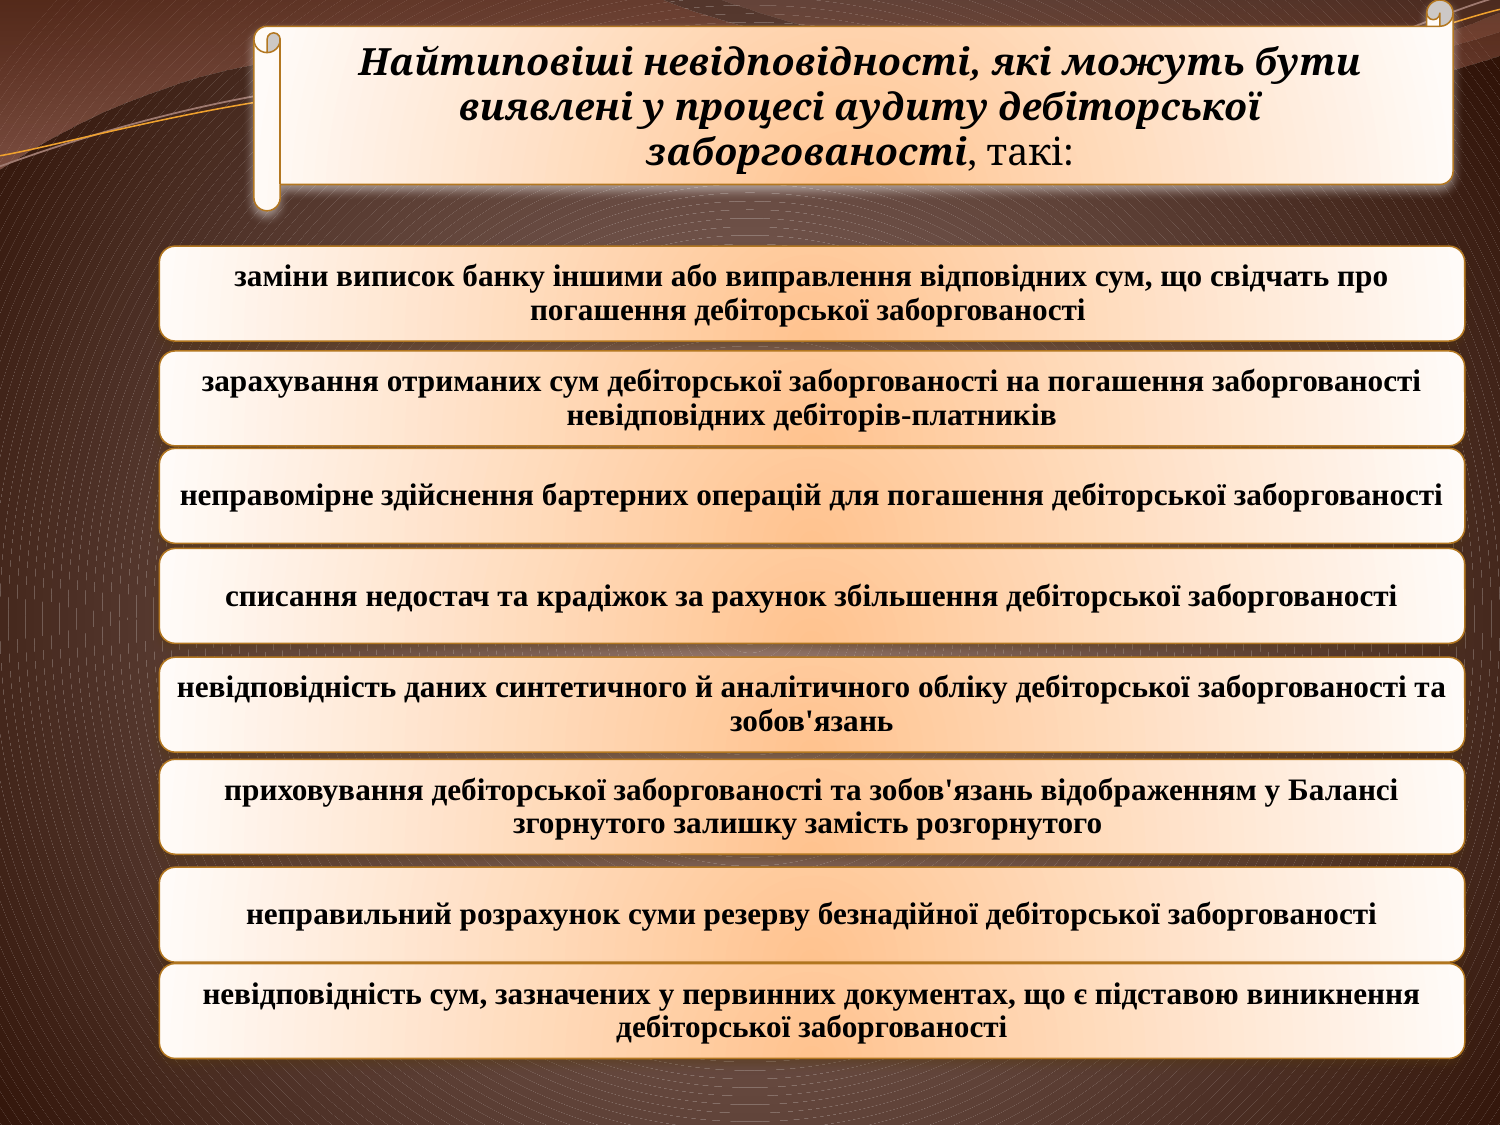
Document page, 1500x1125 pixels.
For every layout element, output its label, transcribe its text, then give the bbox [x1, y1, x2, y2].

text_box Найтиповіші невідповідності, які можуть бути виявлені у процесі аудиту дебіторської заборгованості, такі: [253, 0, 1454, 212]
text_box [159, 228, 1466, 1079]
